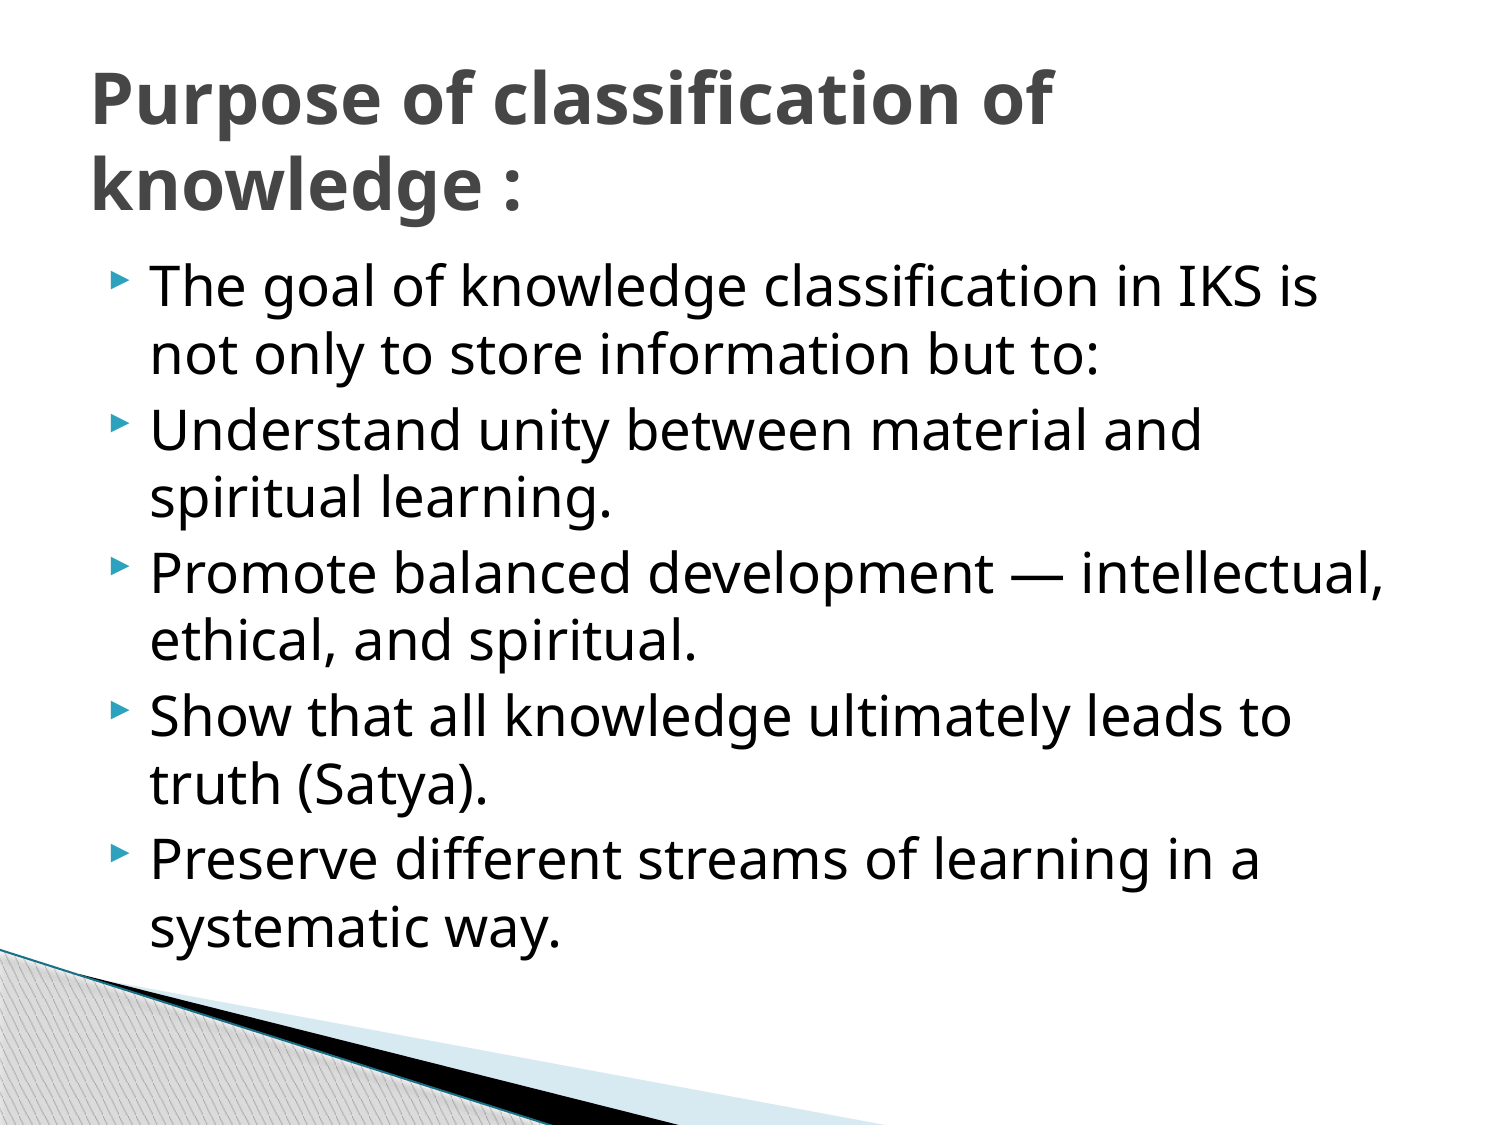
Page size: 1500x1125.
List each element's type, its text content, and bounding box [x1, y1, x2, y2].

title Purpose of classification of knowledge : [75, 45, 1425, 233]
list The goal of knowledge classification in IKS is not only to store information but to: Understand unity between material and spiritual learning. Promote balanced development — intellectual, ethical, and spiritual. Show that all knowledge ultimately leads to truth (Satya). Preserve different streams of learning in a systematic way. [75, 243, 1425, 986]
